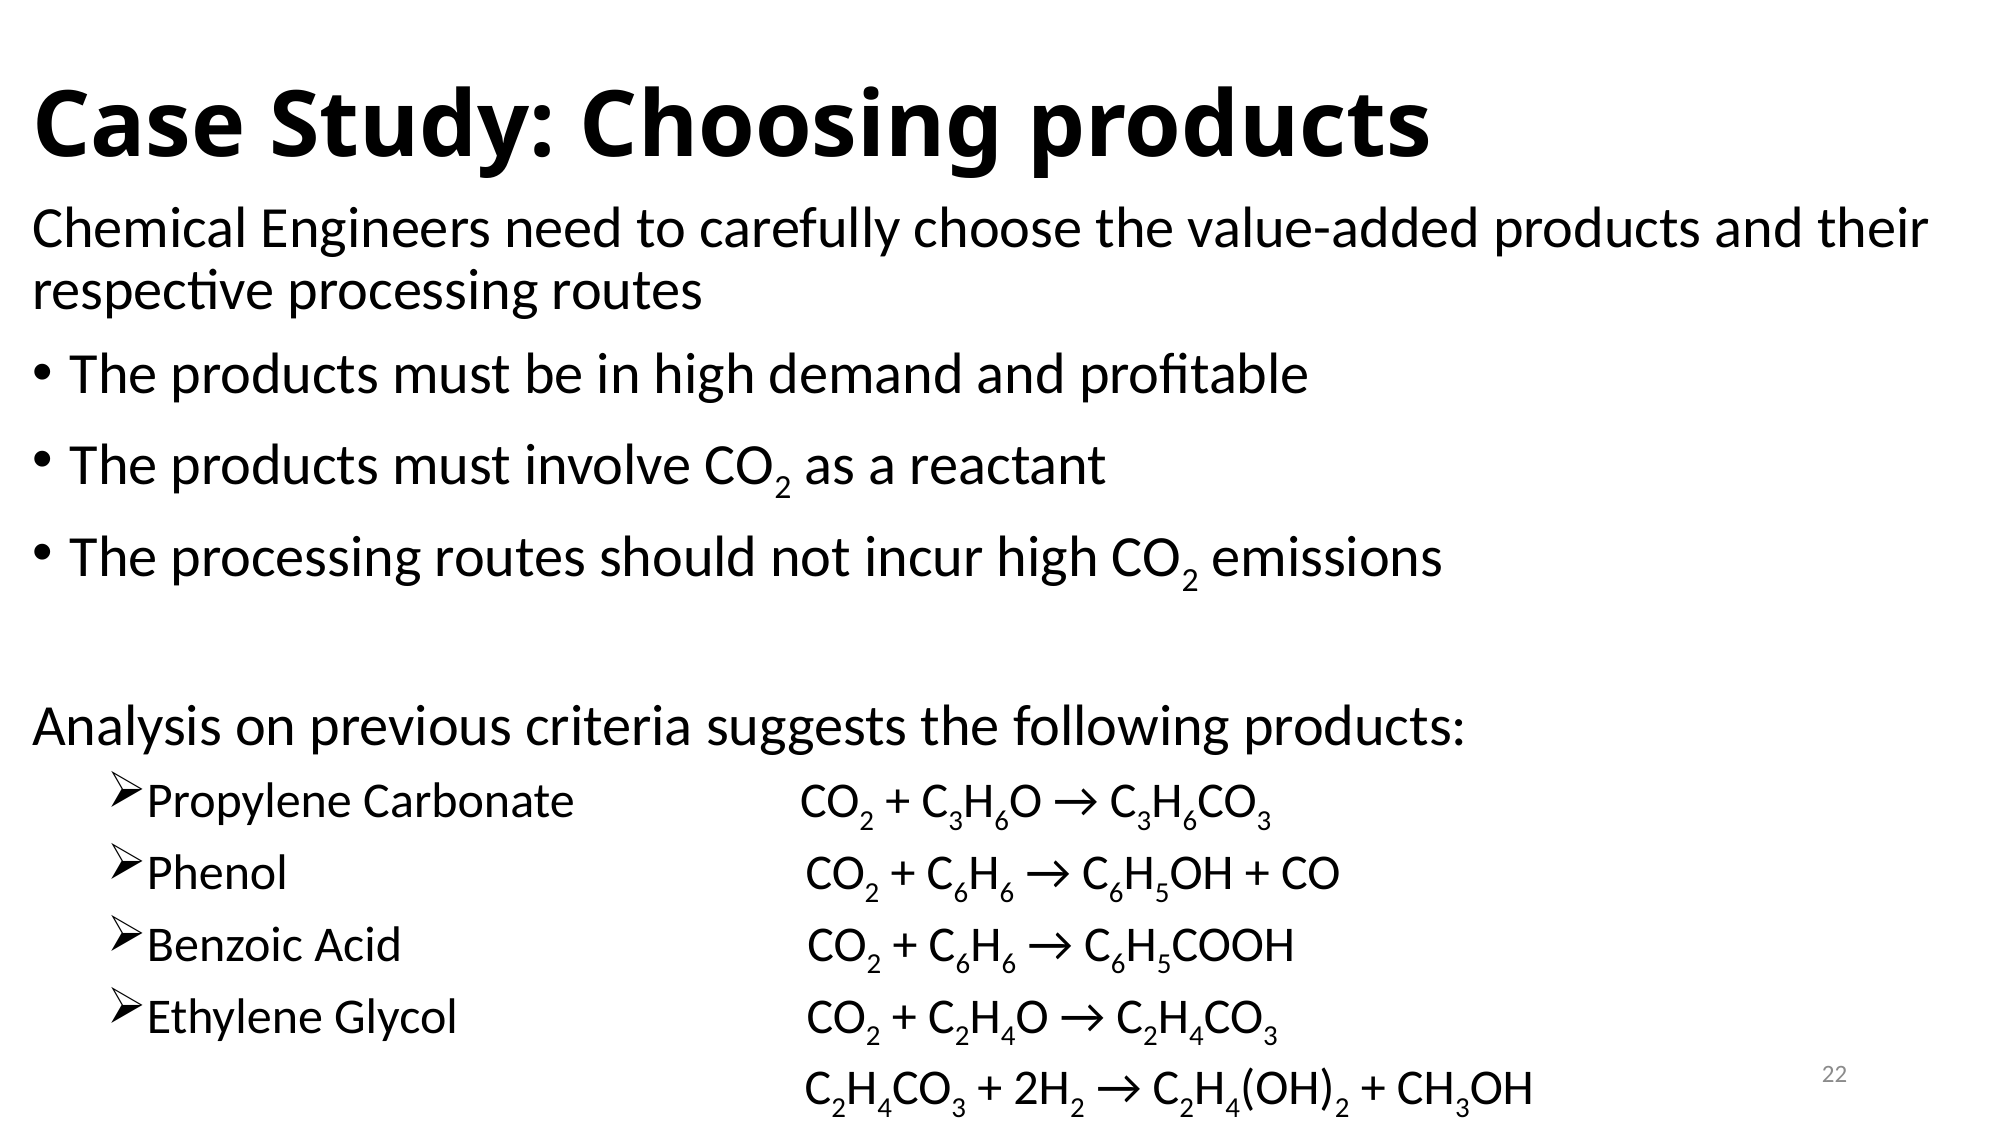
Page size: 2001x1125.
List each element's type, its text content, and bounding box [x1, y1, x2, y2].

list Chemical Engineers need to carefully choose the value-added products and their respective processing routes The products must be in high demand and profitable The products must involve CO2 as a reactant The processing routes should not incur high CO2 emissions Analysis on previous criteria suggests the following products: Propylene Carbonate CO2 + C3H6O → C3H6CO3 Phenol CO2 + C6H6 → C6H5OH + CO Benzoic Acid CO2 + C6H6 → C6H5COOH Ethylene Glycol CO2 + C2H4O → C2H4CO3 C2H4CO3 + 2H2 → C2H4(OH)2 + CH3OH [17, 189, 1950, 1125]
slide_number 22 [1412, 1042, 1863, 1103]
title Case Study: Choosing products [17, 17, 1743, 189]
